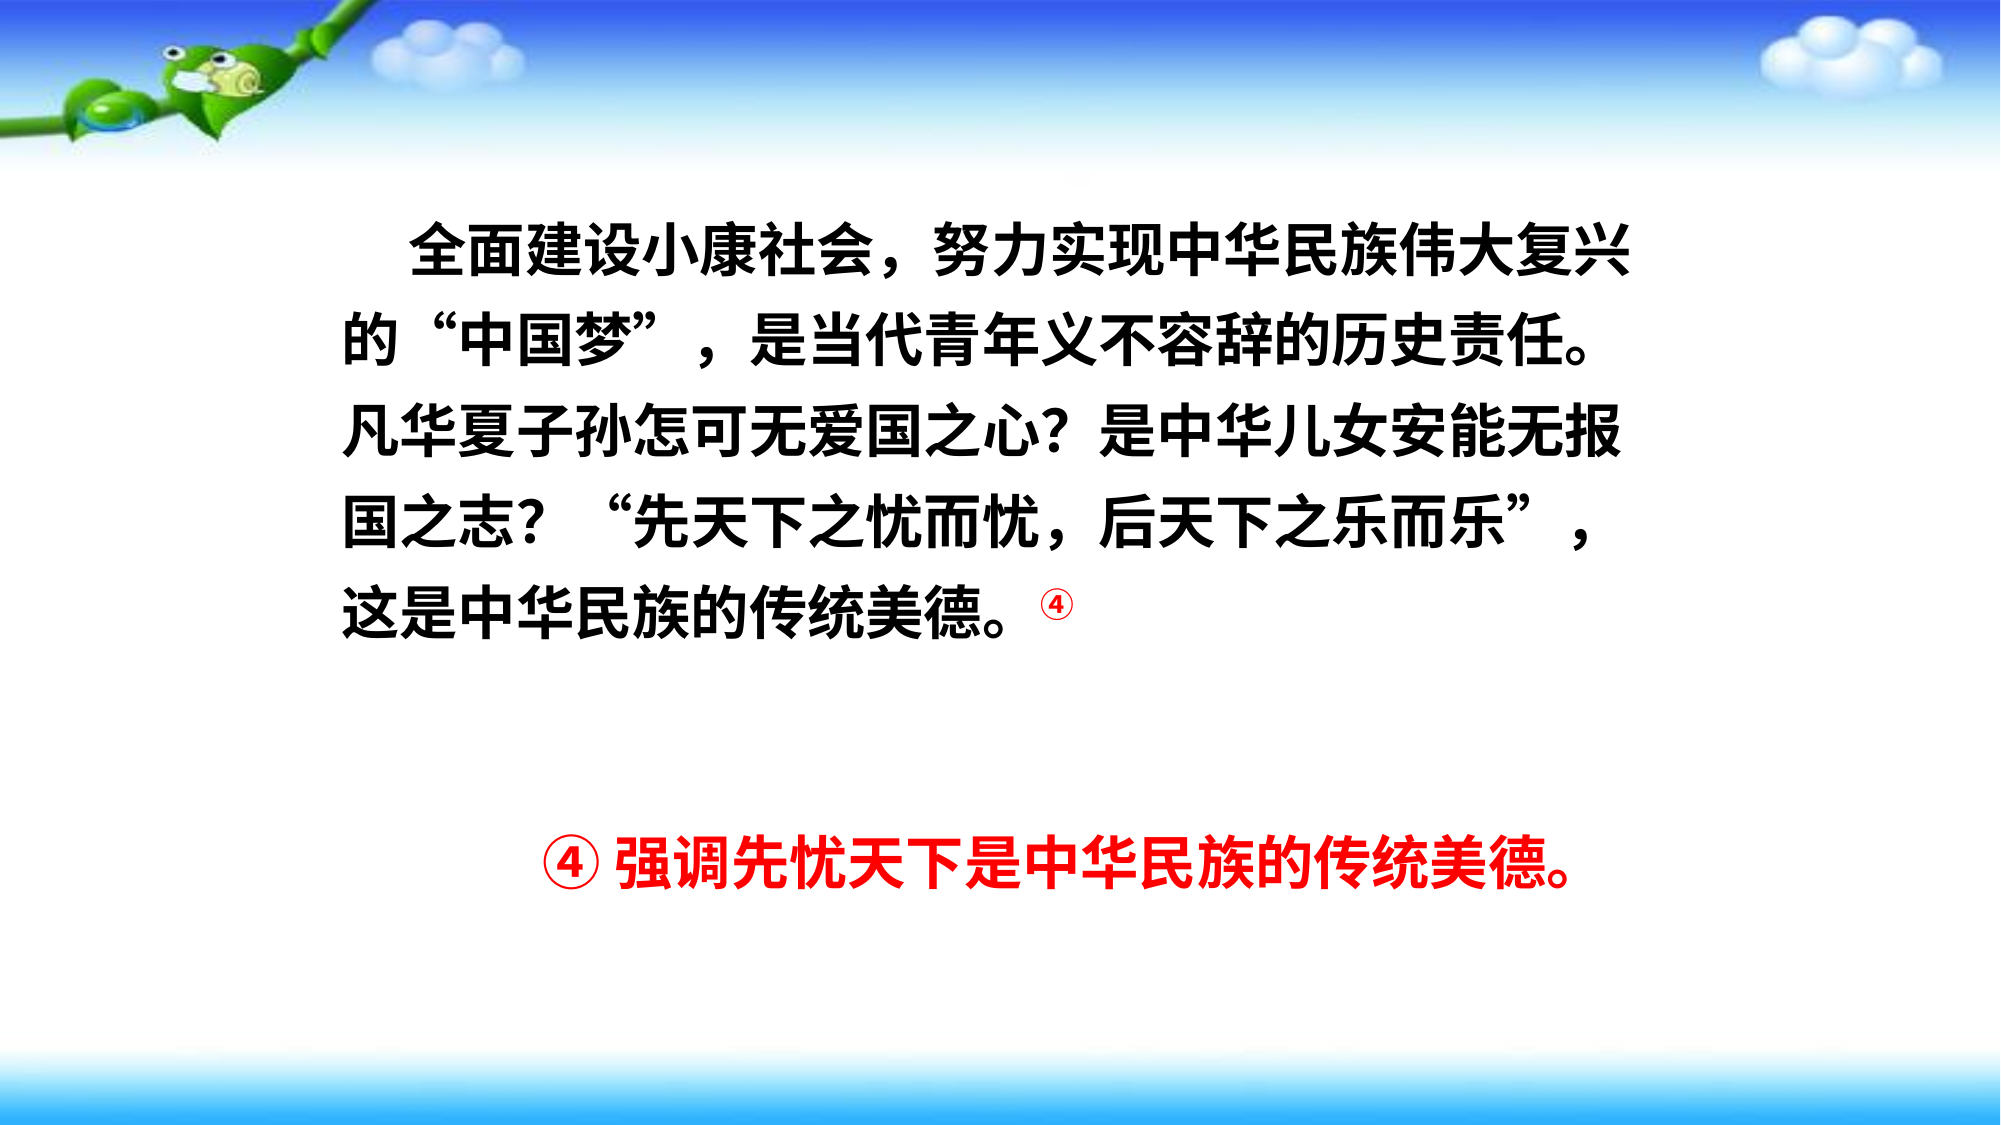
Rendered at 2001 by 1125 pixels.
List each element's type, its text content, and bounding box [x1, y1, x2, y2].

text_box ④强调先忧天下是中华民族的传统美德。 [527, 804, 1662, 904]
picture [0, 0, 2001, 1125]
text_box 全面建设小康社会，努力实现中华民族伟大复兴的“中国梦”，是当代青年义不容辞的历史责任。凡华夏子孙怎可无爱国之心？是中华儿女安能无报国之志？“先天下之忧而忧，后天下之乐而乐”，这是中华民族的传统美德。④ [326, 184, 1674, 654]
